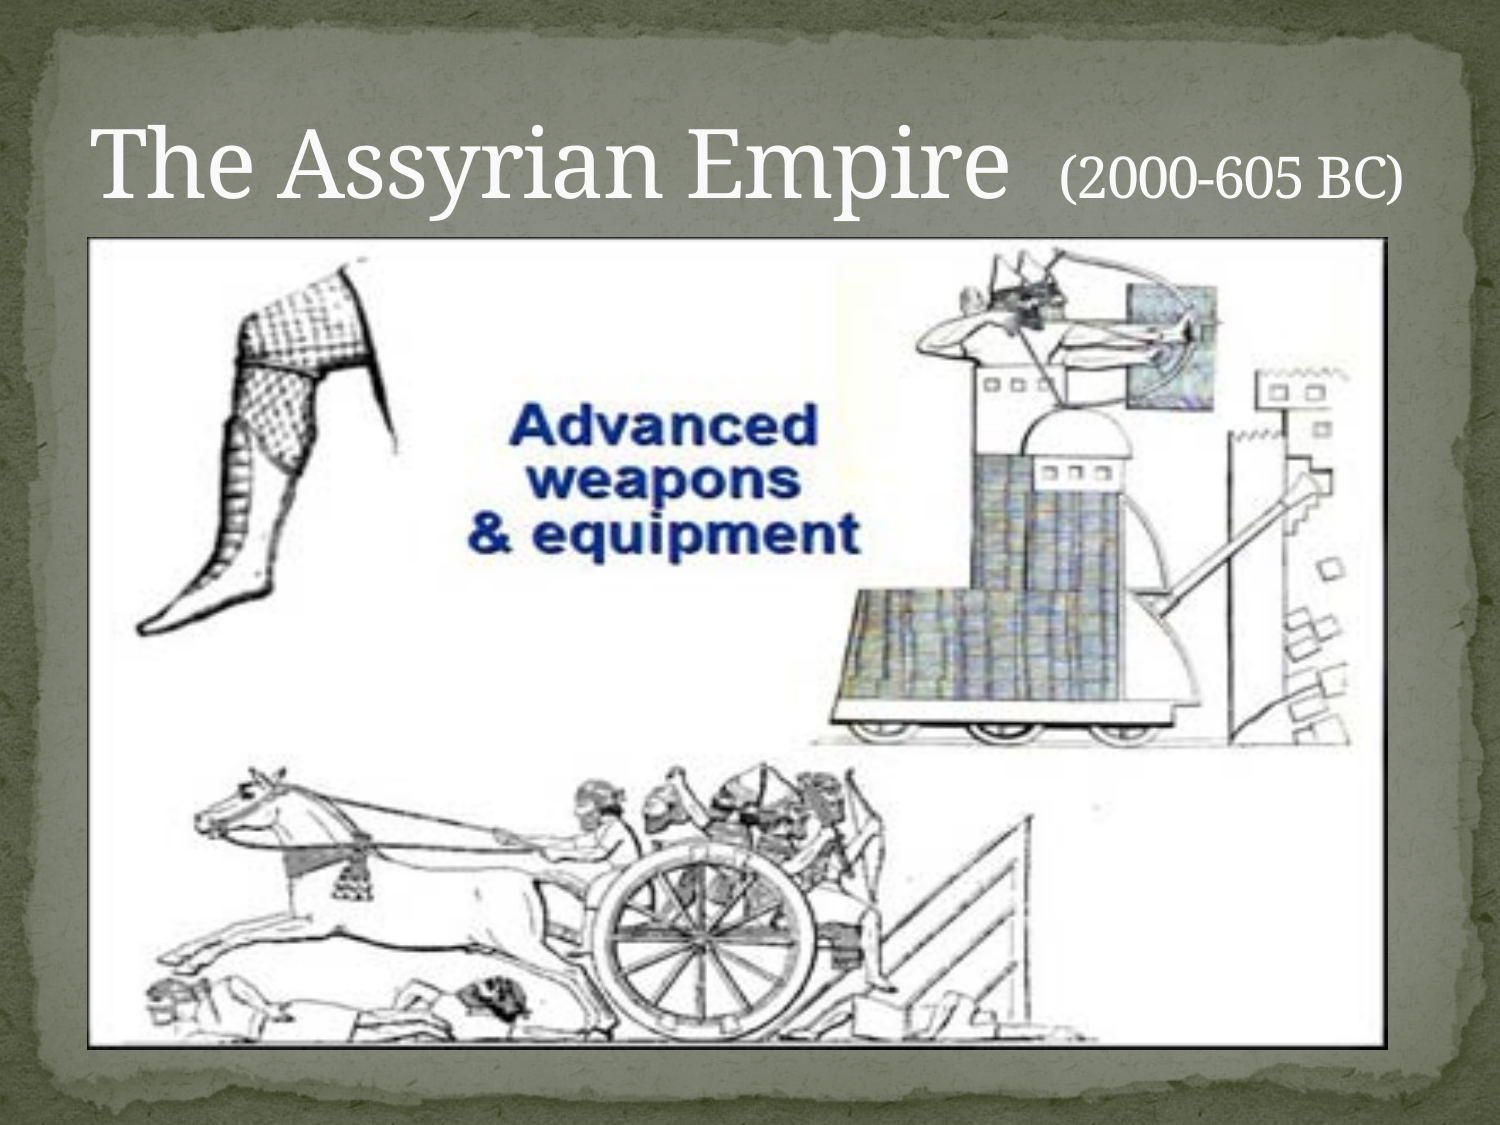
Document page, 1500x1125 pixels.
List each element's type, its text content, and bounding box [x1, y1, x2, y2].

title The Assyrian Empire (2000-605 BC) [74, 24, 1425, 225]
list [91, 241, 1385, 1047]
